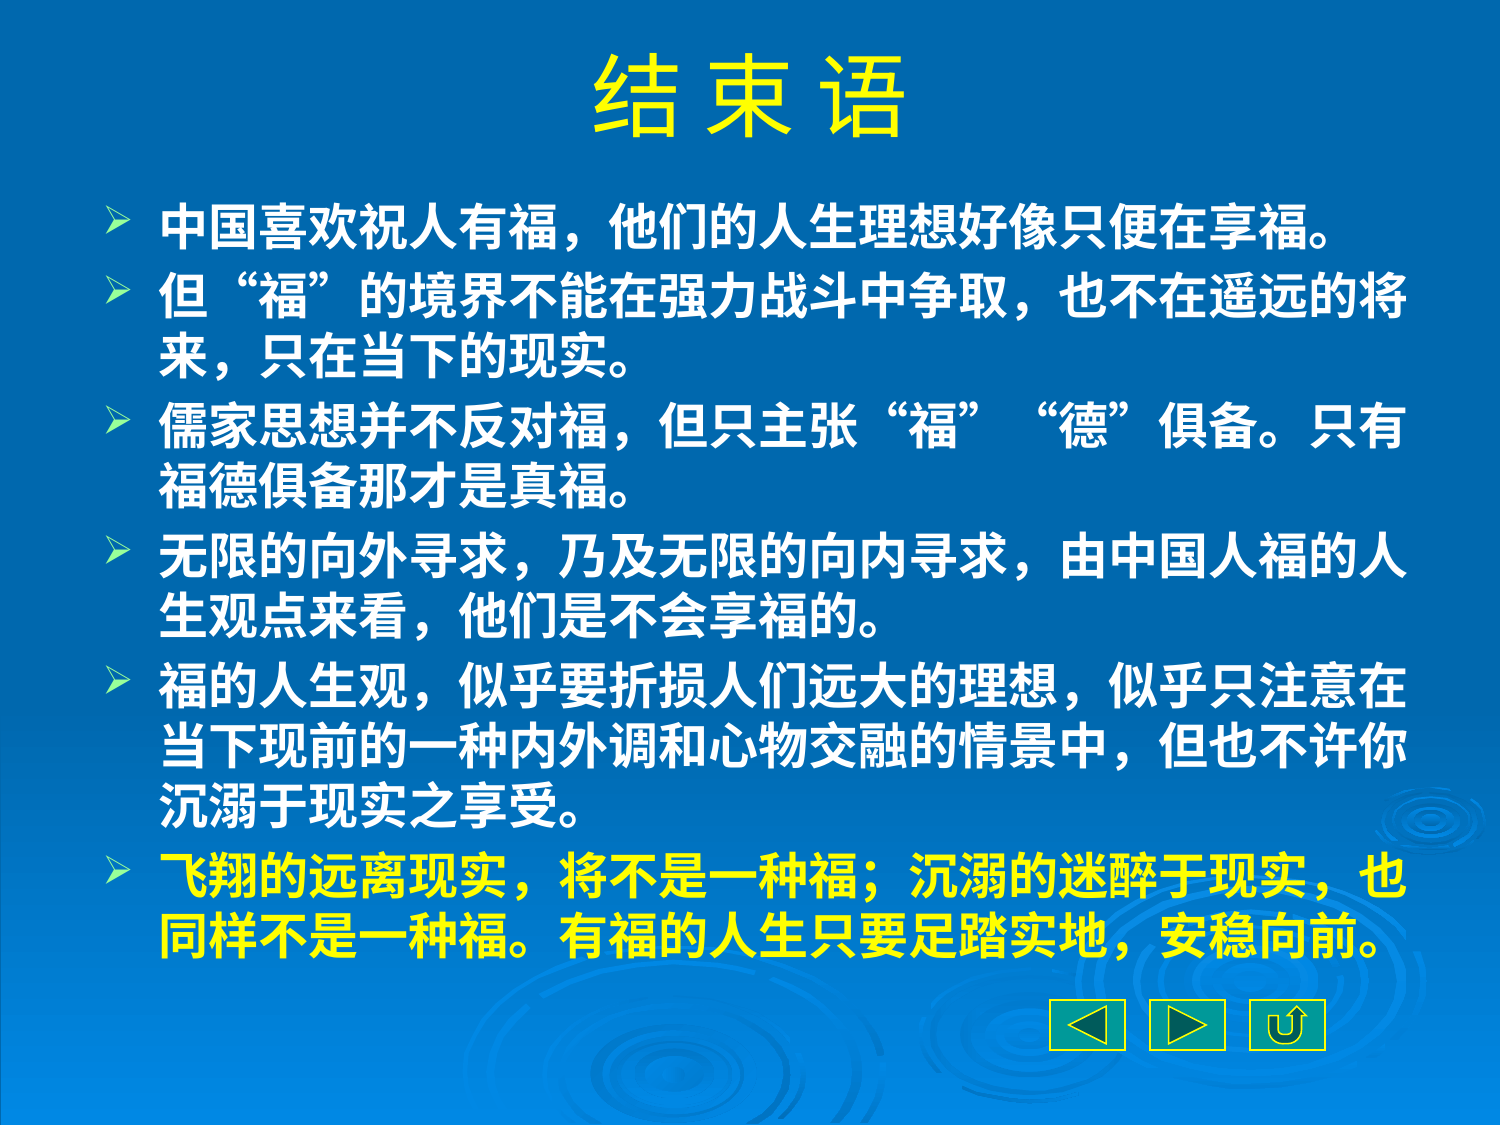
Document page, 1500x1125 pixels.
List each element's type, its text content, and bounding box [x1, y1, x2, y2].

list 中国喜欢祝人有福，他们的人生理想好像只便在享福。 但“福”的境界不能在强力战斗中争取，也不在遥远的将来，只在当下的现实。 儒家思想并不反对福，但只主张“福”“德”俱备。只有福德俱备那才是真福。 无限的向外寻求，乃及无限的向内寻求，由中国人福的人生观点来看，他们是不会享福的。 福的人生观，似乎要折损人们远大的理想，似乎只注意在当下现前的一种内外调和心物交融的情景中，但也不许你沉溺于现实之享受。 飞翔的远离现实，将不是一种福；沉溺的迷醉于现实，也同样不是一种福。有福的人生只要足踏实地，安稳向前。 [87, 187, 1451, 988]
text_box [1049, 999, 1125, 1051]
text_box [1249, 999, 1325, 1051]
title 结 束 语 [74, 0, 1426, 188]
text_box [1149, 999, 1225, 1051]
